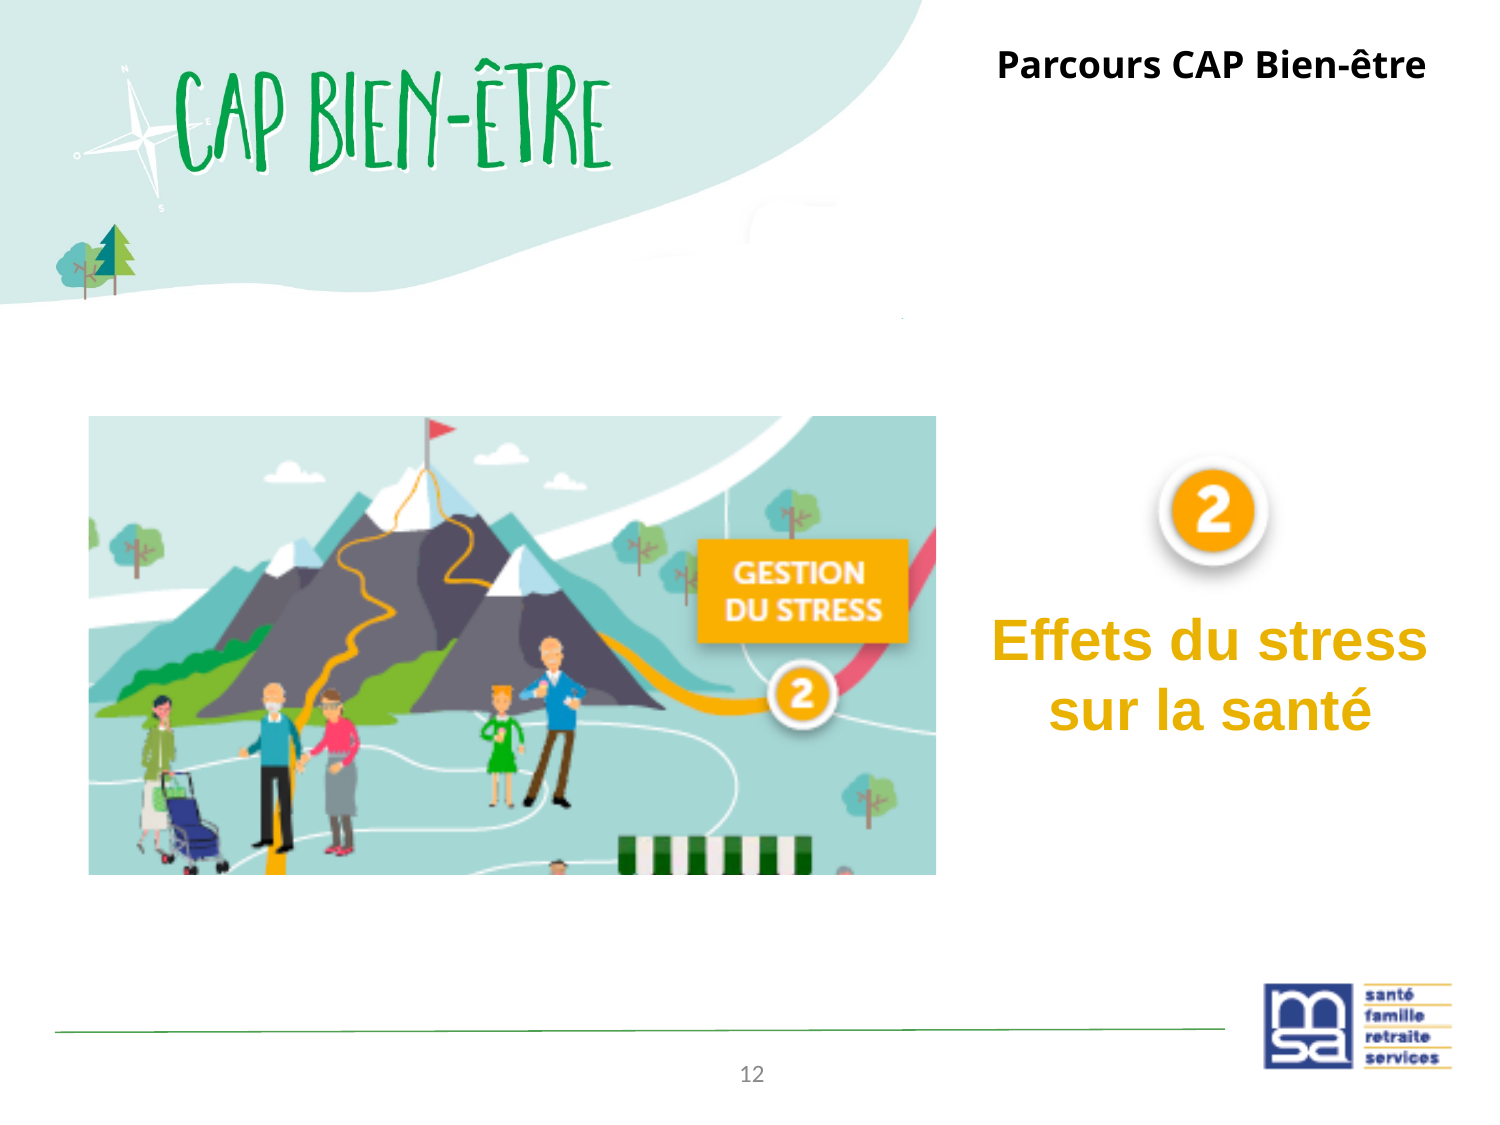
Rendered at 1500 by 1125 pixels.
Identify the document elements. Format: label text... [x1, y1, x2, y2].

text_box 12 [54, 1042, 1245, 1103]
text_box Parcours CAP Bien-être [968, 34, 1455, 94]
picture [1250, 929, 1476, 1125]
picture [0, 0, 941, 320]
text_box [54, 1028, 1226, 1033]
slide_number – 12 [560, 1027, 1245, 1042]
picture [1134, 444, 1294, 603]
picture [88, 416, 937, 875]
text_box Effets du stress sur la santé [973, 594, 1448, 750]
